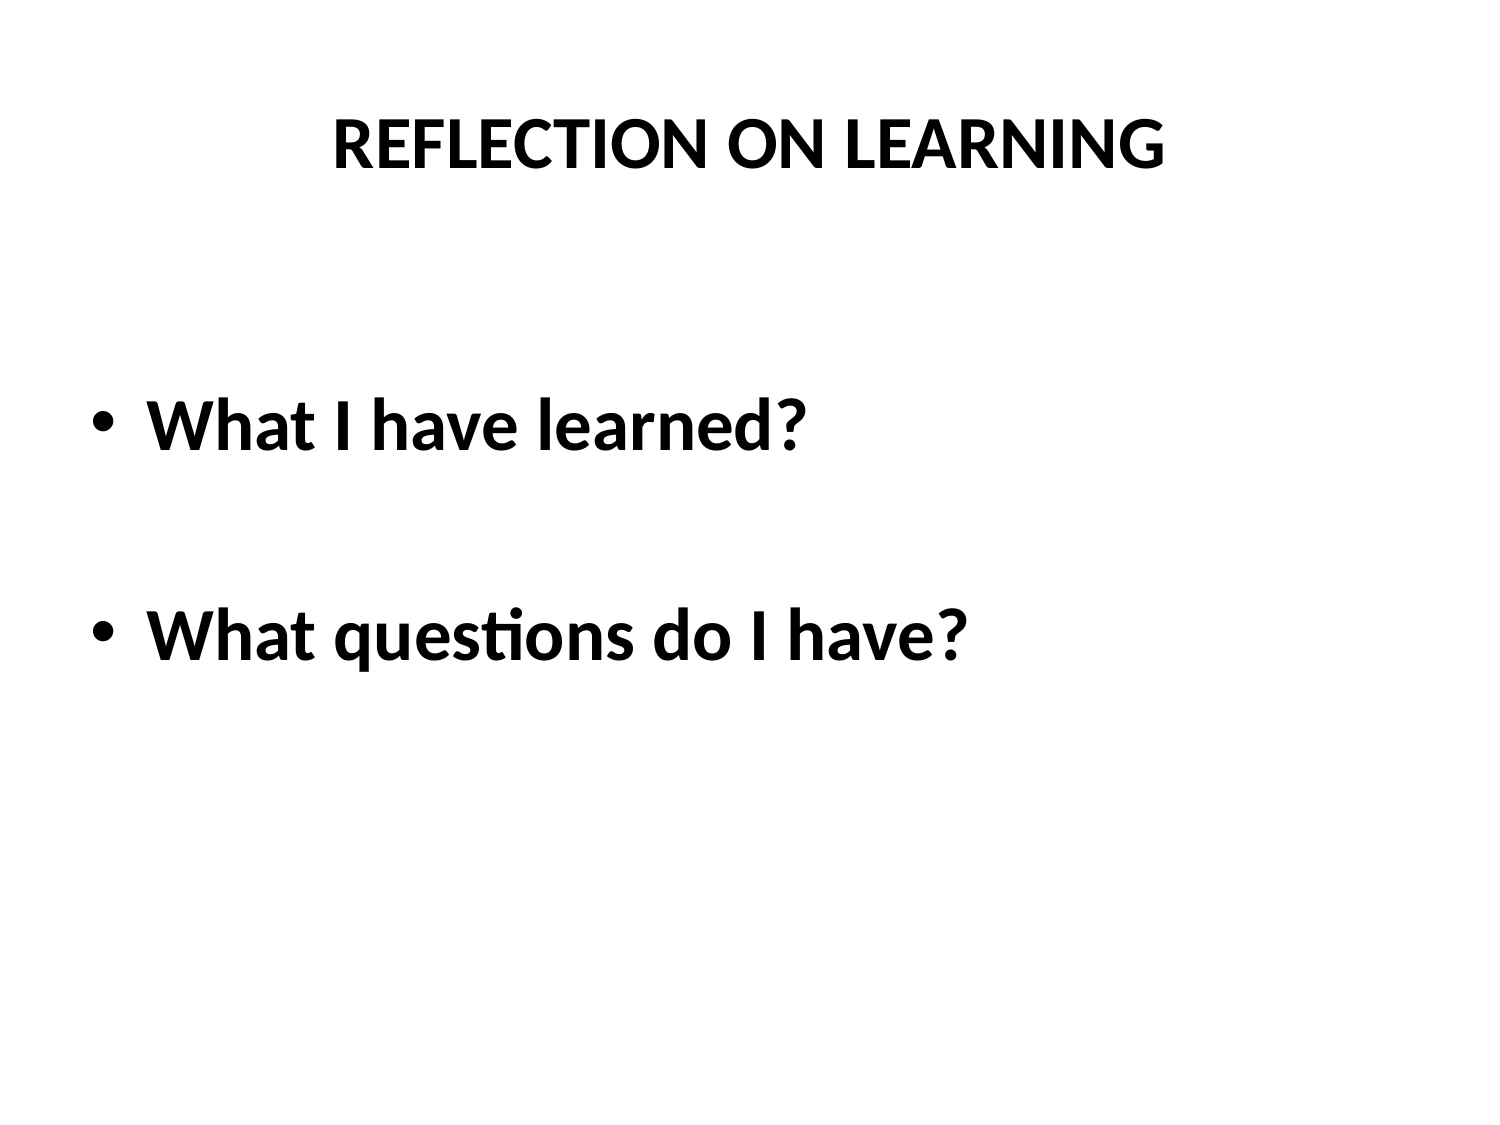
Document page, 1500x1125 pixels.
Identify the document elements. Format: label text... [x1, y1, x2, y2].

title REFLECTION ON LEARNING [75, 45, 1425, 233]
list What I have learned? What questions do I have? [75, 262, 1425, 1005]
